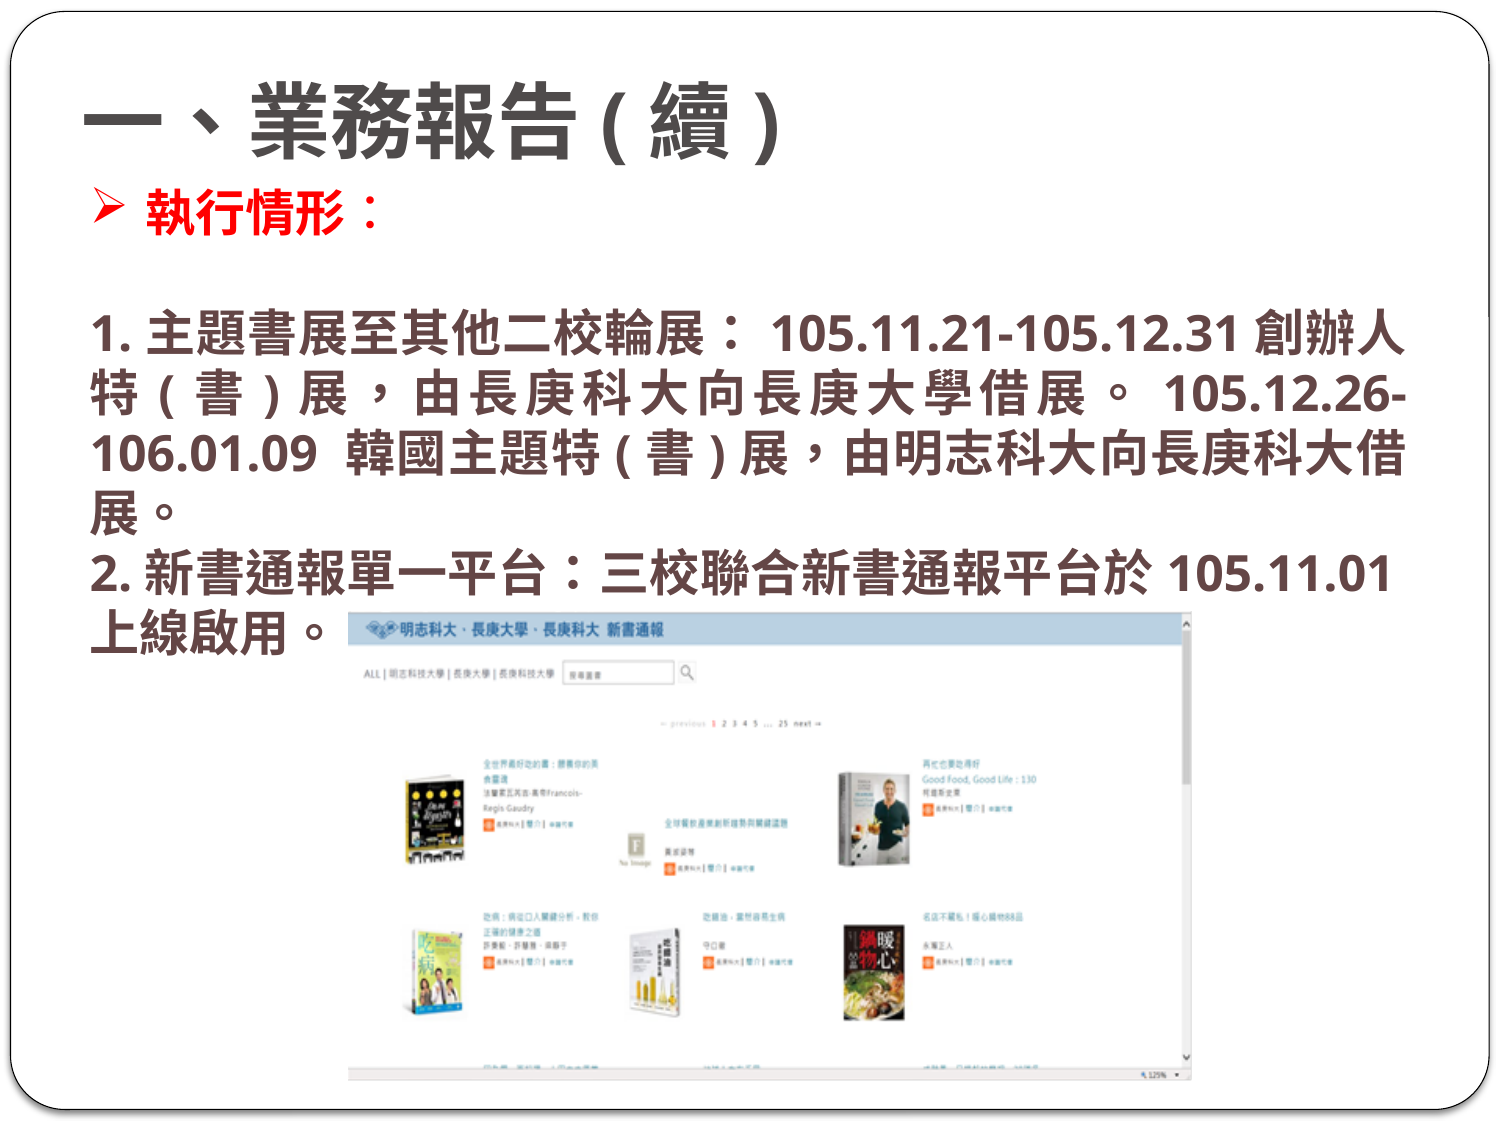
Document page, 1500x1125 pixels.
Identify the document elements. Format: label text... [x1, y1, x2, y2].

title 一、業務報告(續) [66, 30, 1342, 185]
text_box 執行情形： 1.主題書展至其他二校輪展：105.11.21-105.12.31創辦人特(書)展，由長庚科大向長庚大學借展。105.12.26-106.01.09 韓國主題特(書)展，由明志科大向長庚科大借展。 2.新書通報單一平台：三校聯合新書通報平台於105.11.01上線啟用。 [74, 109, 1422, 674]
picture [348, 610, 1193, 1082]
